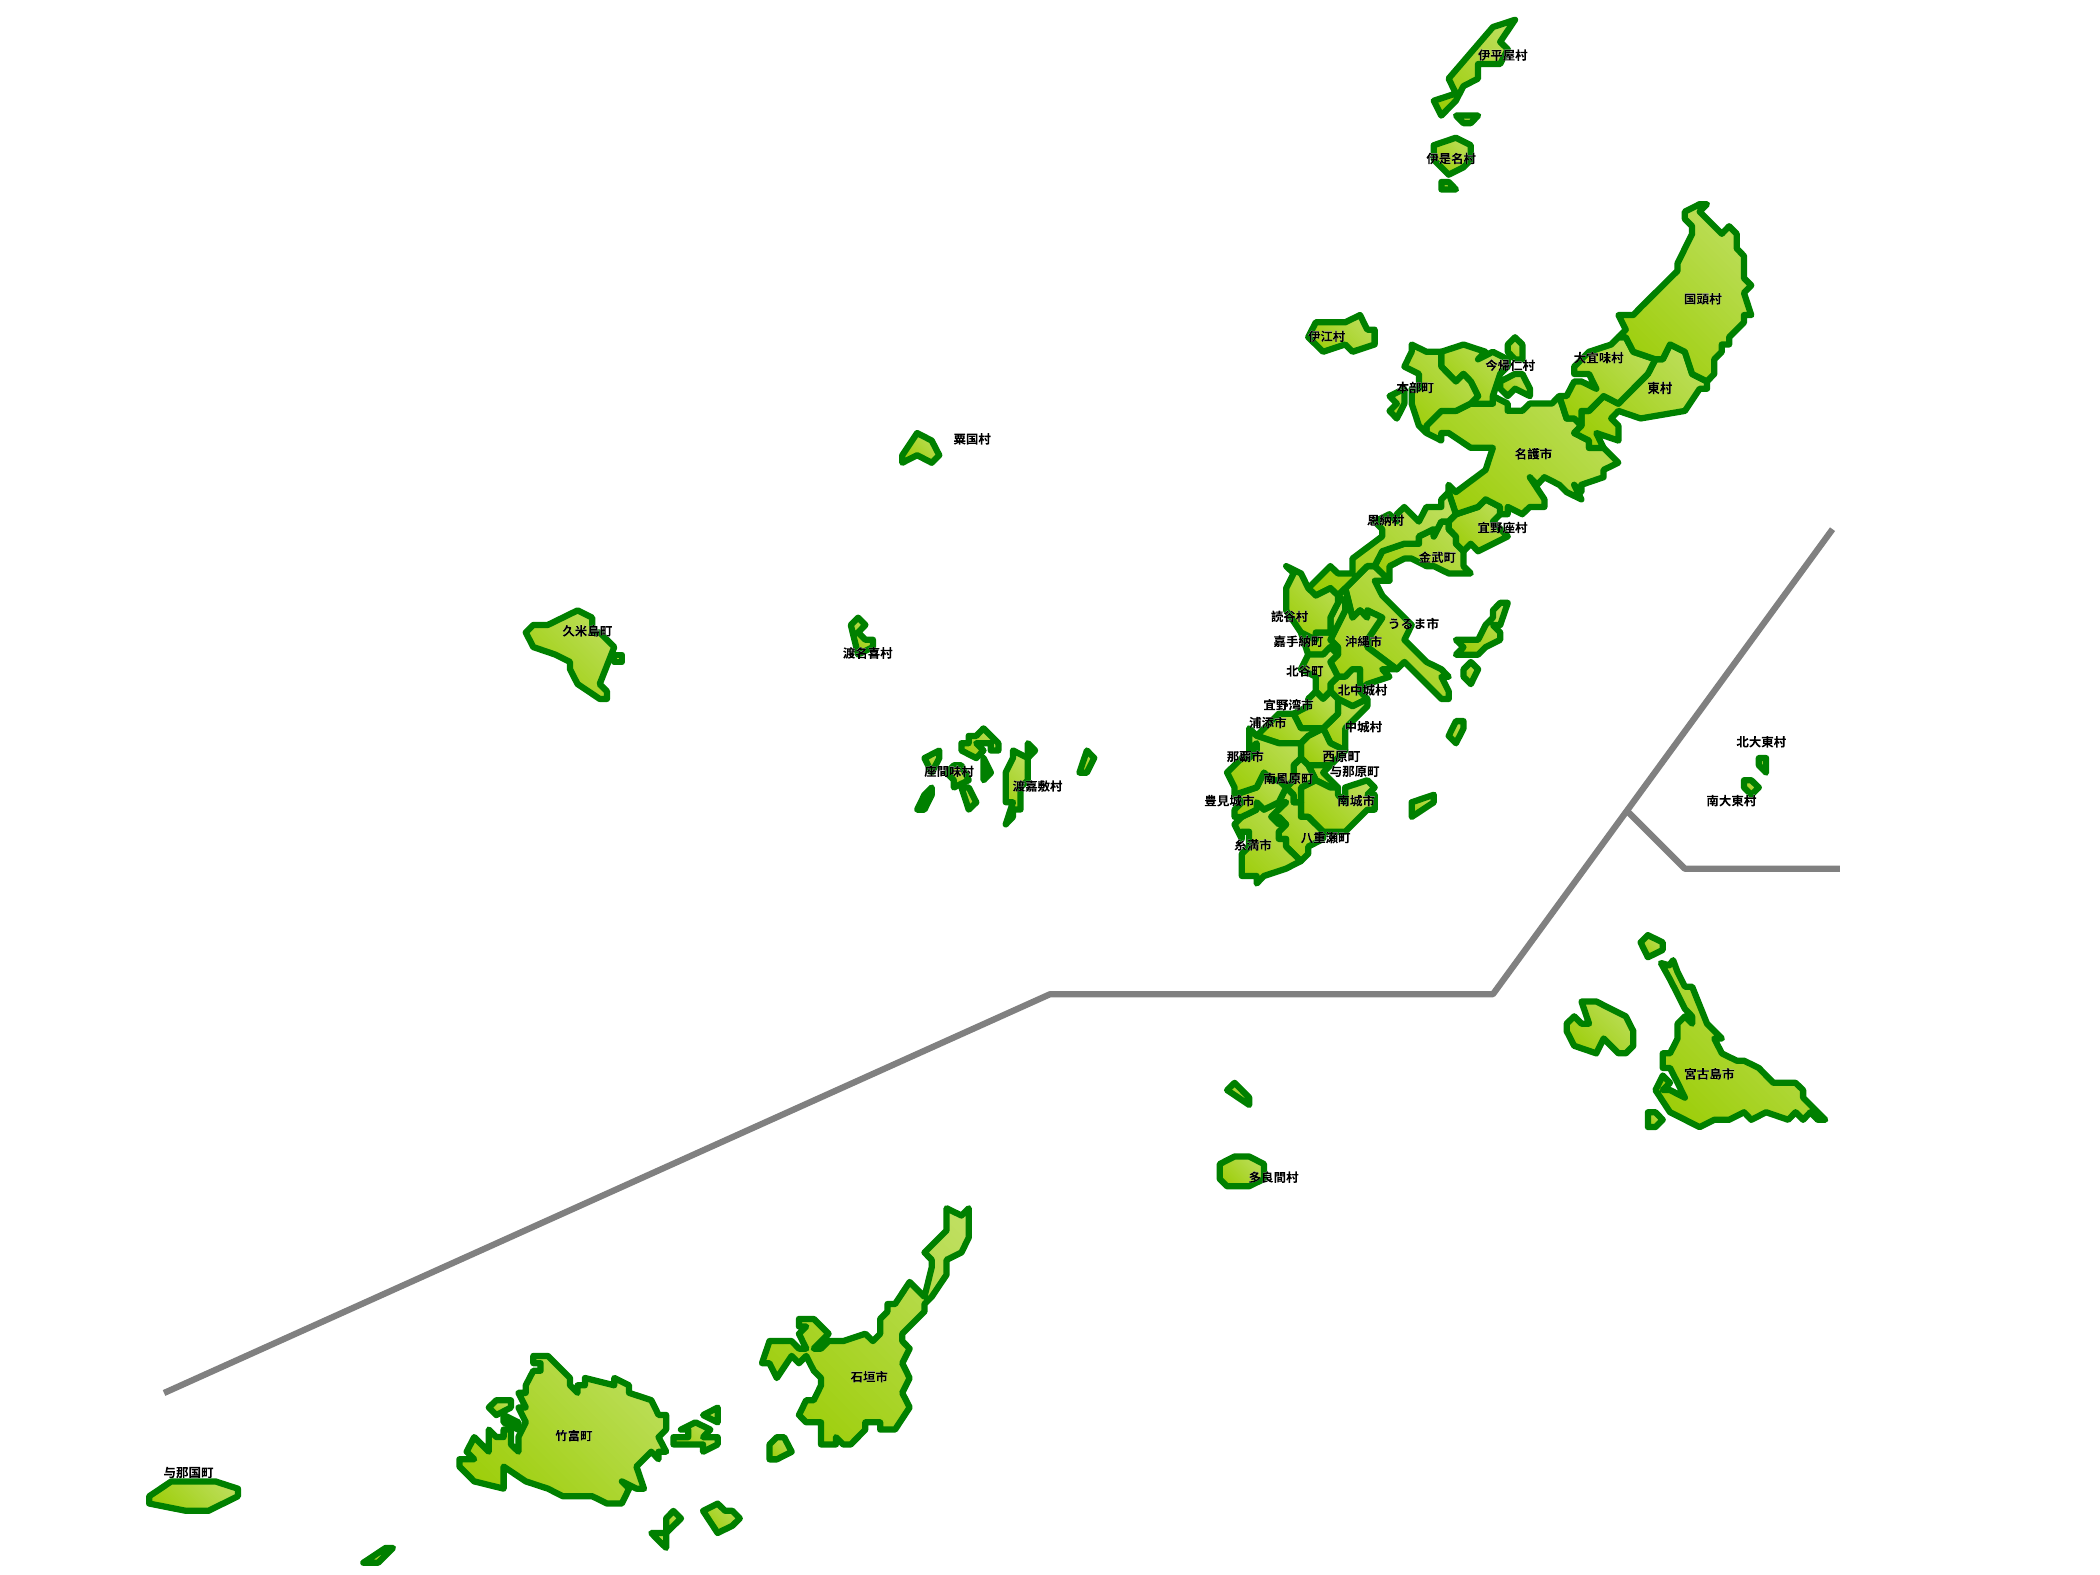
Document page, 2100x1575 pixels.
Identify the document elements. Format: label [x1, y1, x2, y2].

text_box [1829, 528, 1841, 1394]
text_box [148, 19, 1826, 1563]
text_box [163, 48, 1787, 1479]
